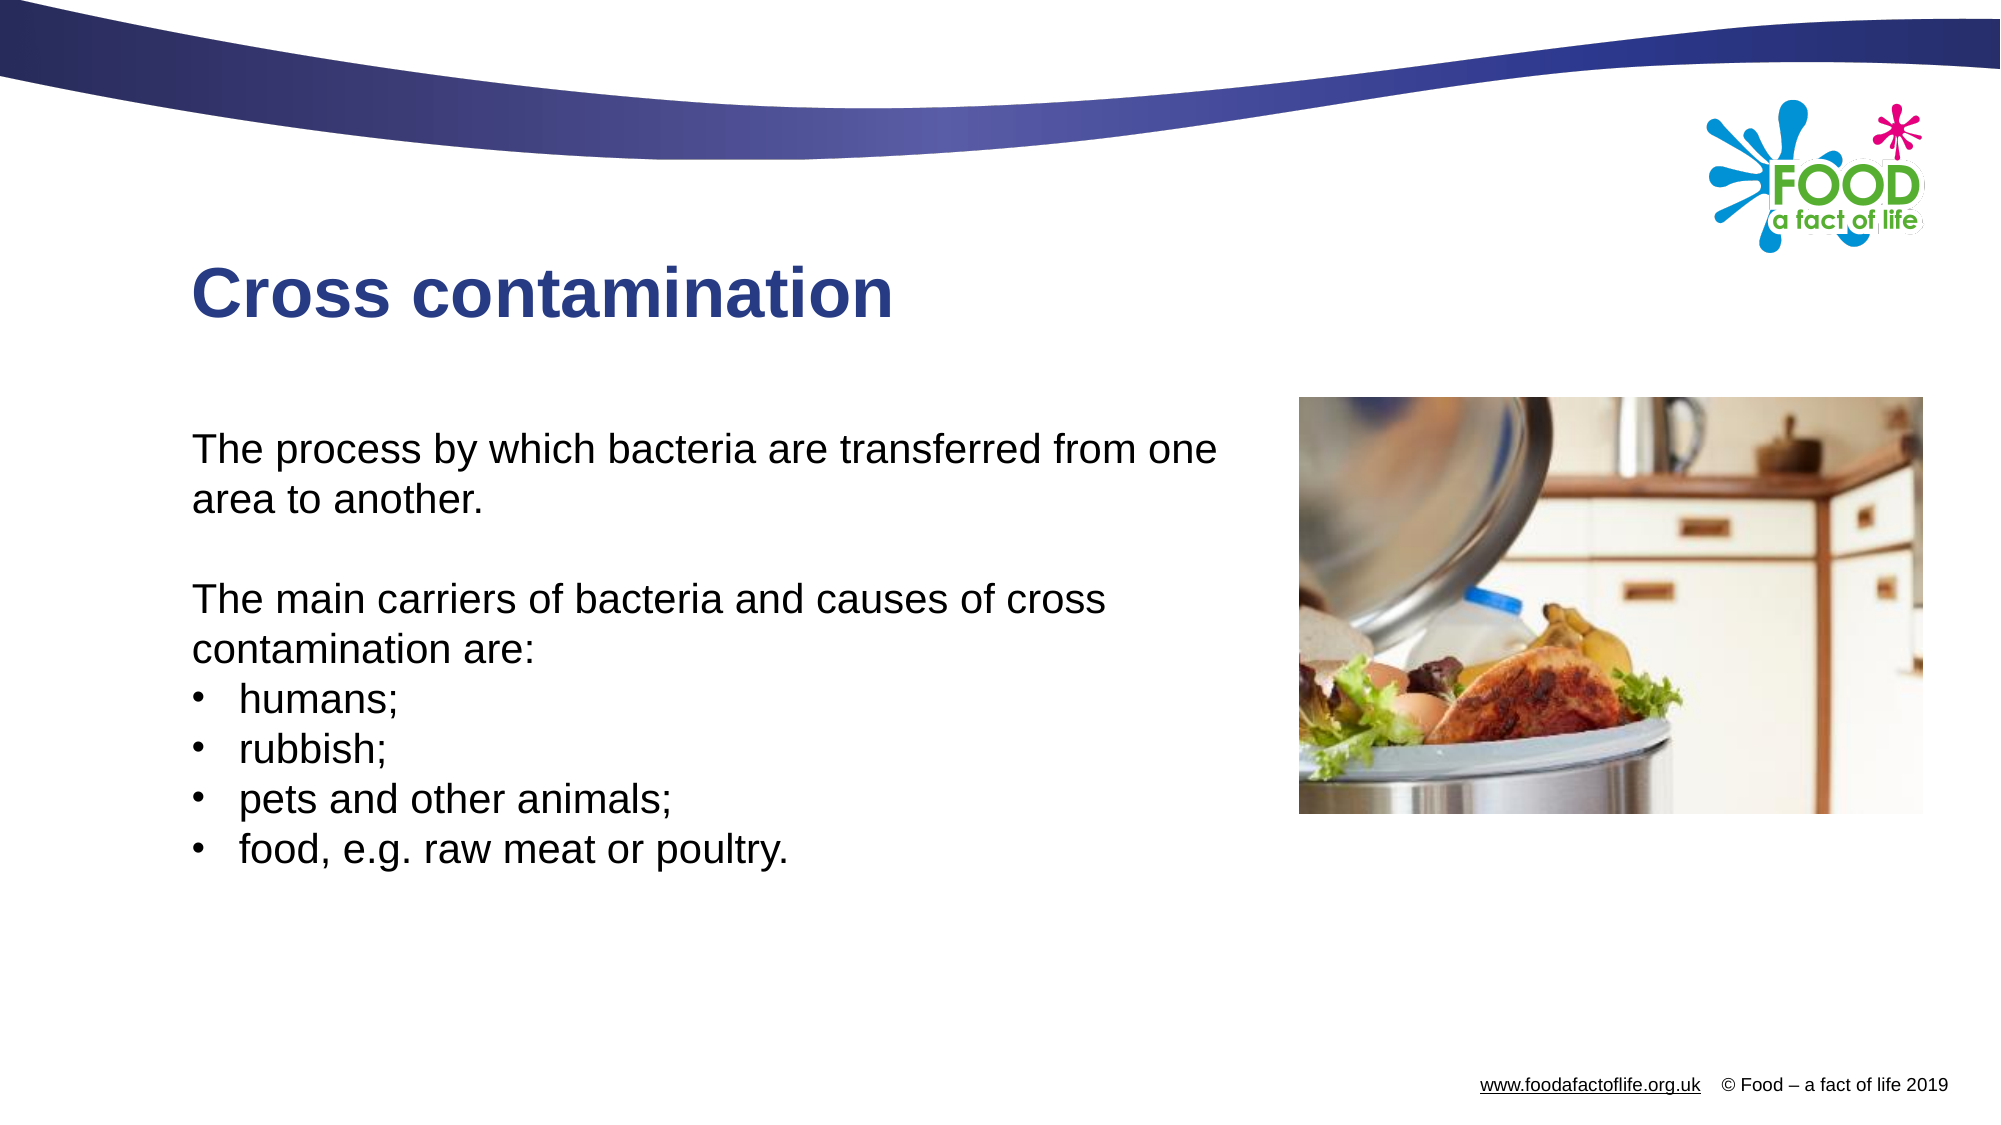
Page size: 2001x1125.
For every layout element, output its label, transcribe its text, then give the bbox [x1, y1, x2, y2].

title Cross contamination [191, 256, 1787, 375]
subtitle The process by which bacteria are transferred from one area to another. The main carriers of bacteria and causes of cross contamination are: humans; rubbish; pets and other animals; food, e.g. raw meat or poultry. [191, 421, 1282, 1013]
picture [0, 0, 2000, 1125]
